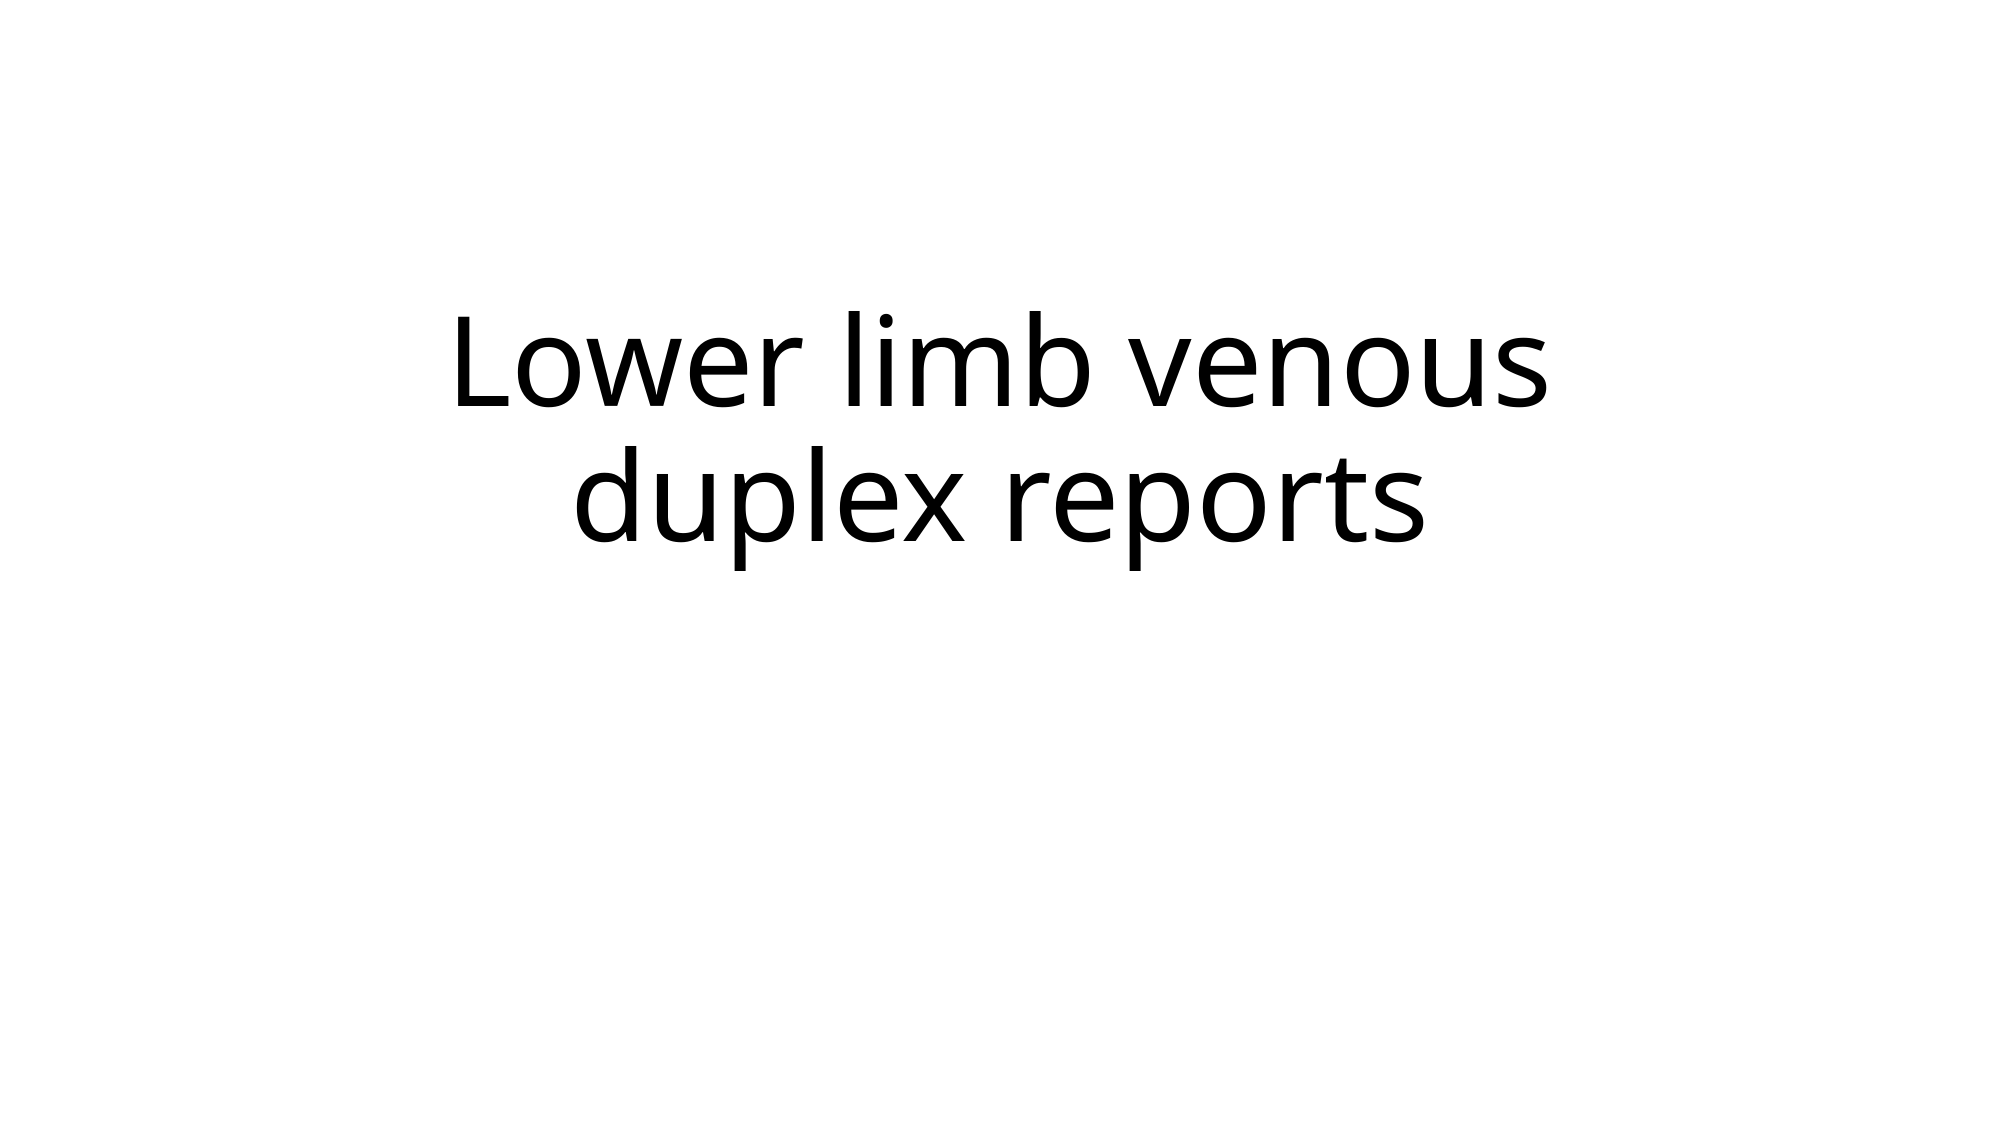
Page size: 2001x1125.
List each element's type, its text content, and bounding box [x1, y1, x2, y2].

title Lower limb venous duplex reports [249, 184, 1750, 576]
